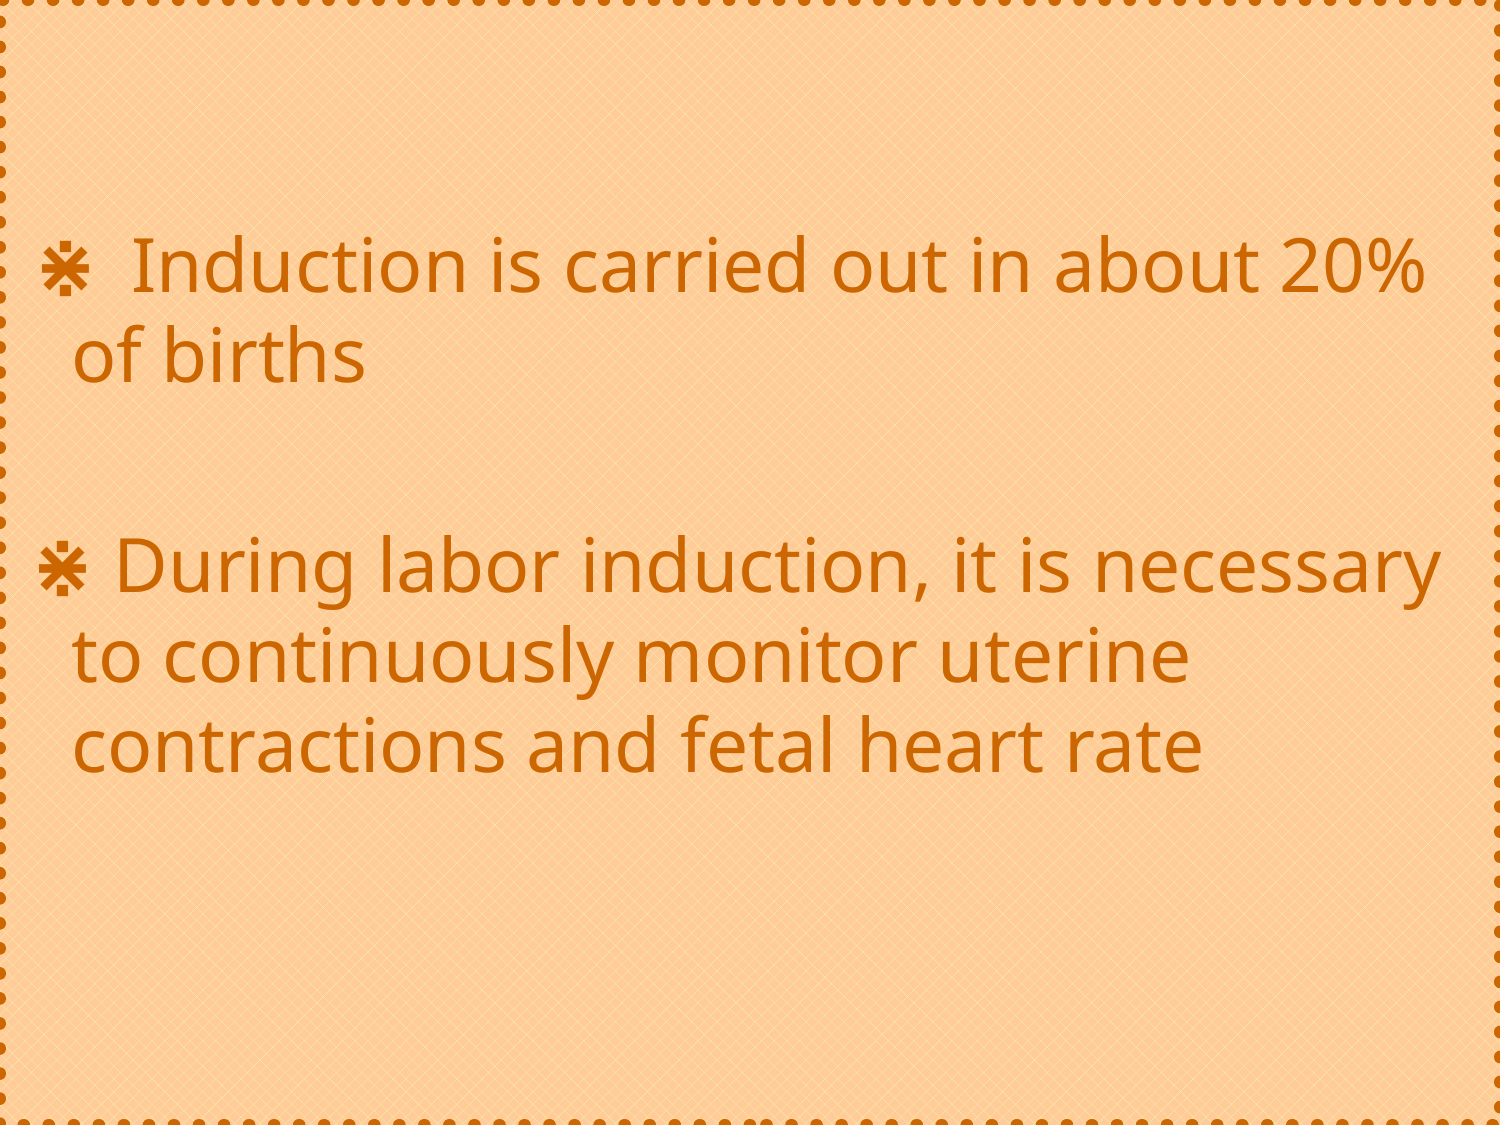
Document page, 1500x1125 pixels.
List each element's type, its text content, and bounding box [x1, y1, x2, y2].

text_box ⋇ Induction is carried out in about 20% of births ⋇ During labor induction, it is necessary to continuously monitor uterine contractions and fetal heart rate [0, 0, 1500, 1125]
